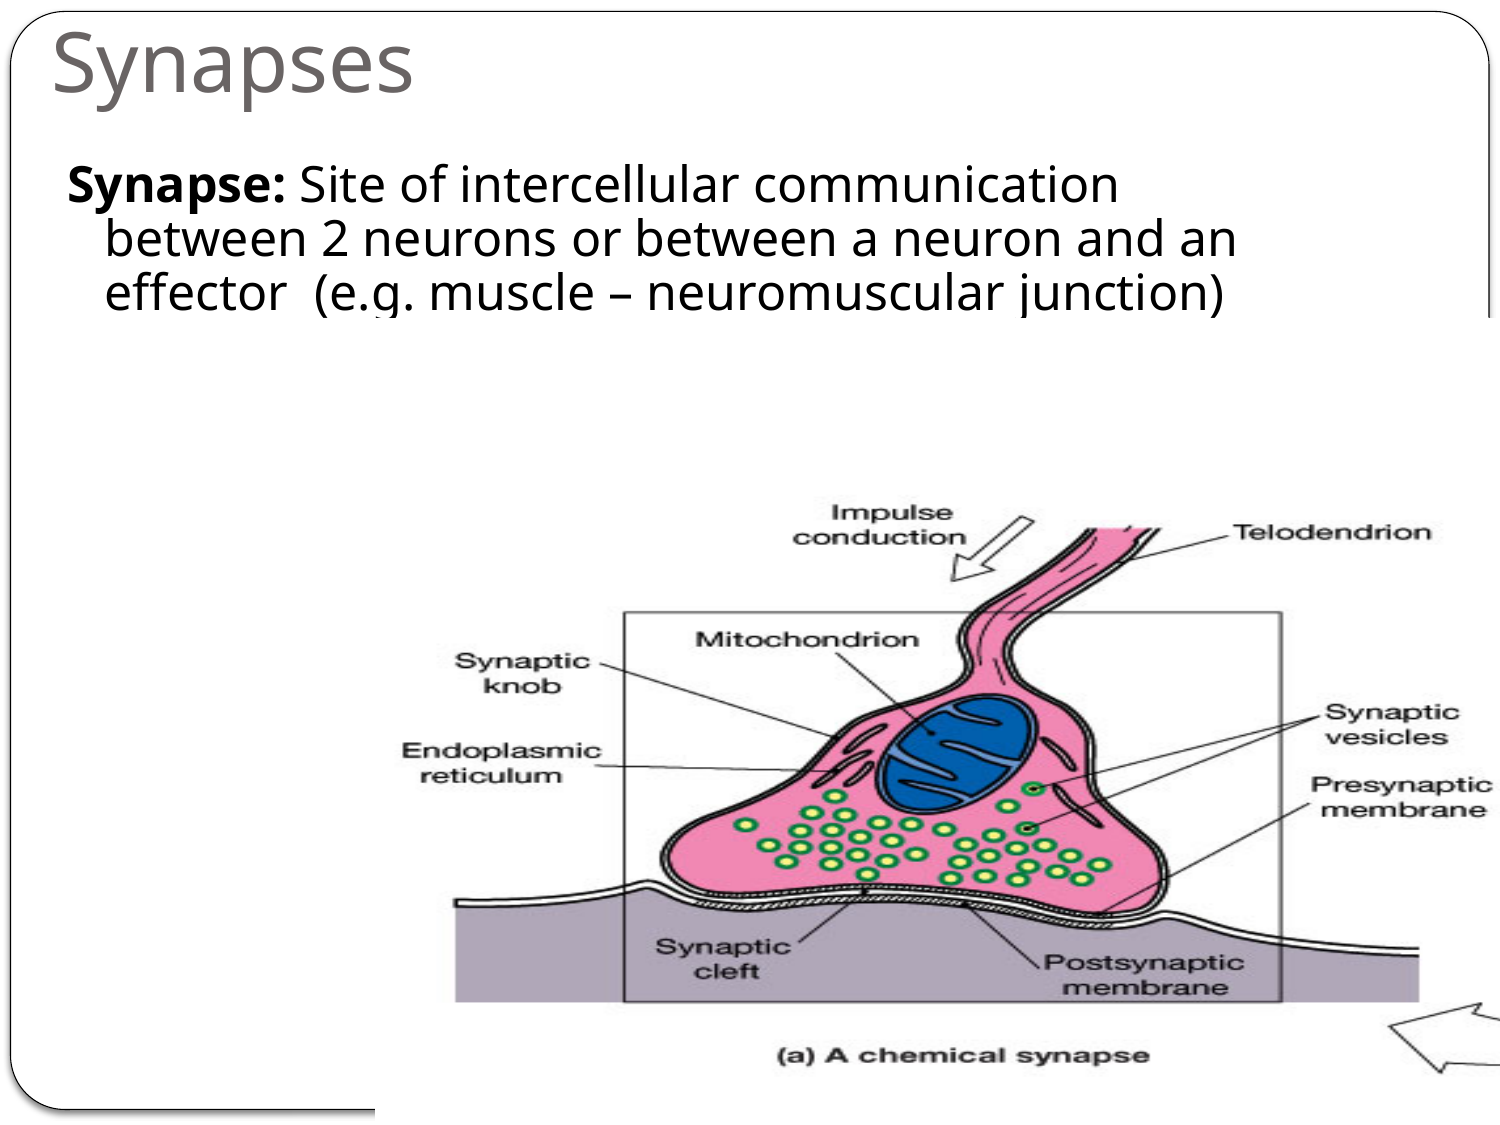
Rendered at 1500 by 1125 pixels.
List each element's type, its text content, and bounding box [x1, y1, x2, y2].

title Synapses [36, 0, 681, 124]
picture [374, 318, 1500, 1125]
list Synapse: Site of intercellular communication between 2 neurons or between a neuron and an effector (e.g. muscle – neuromuscular junction) [0, 151, 1275, 827]
